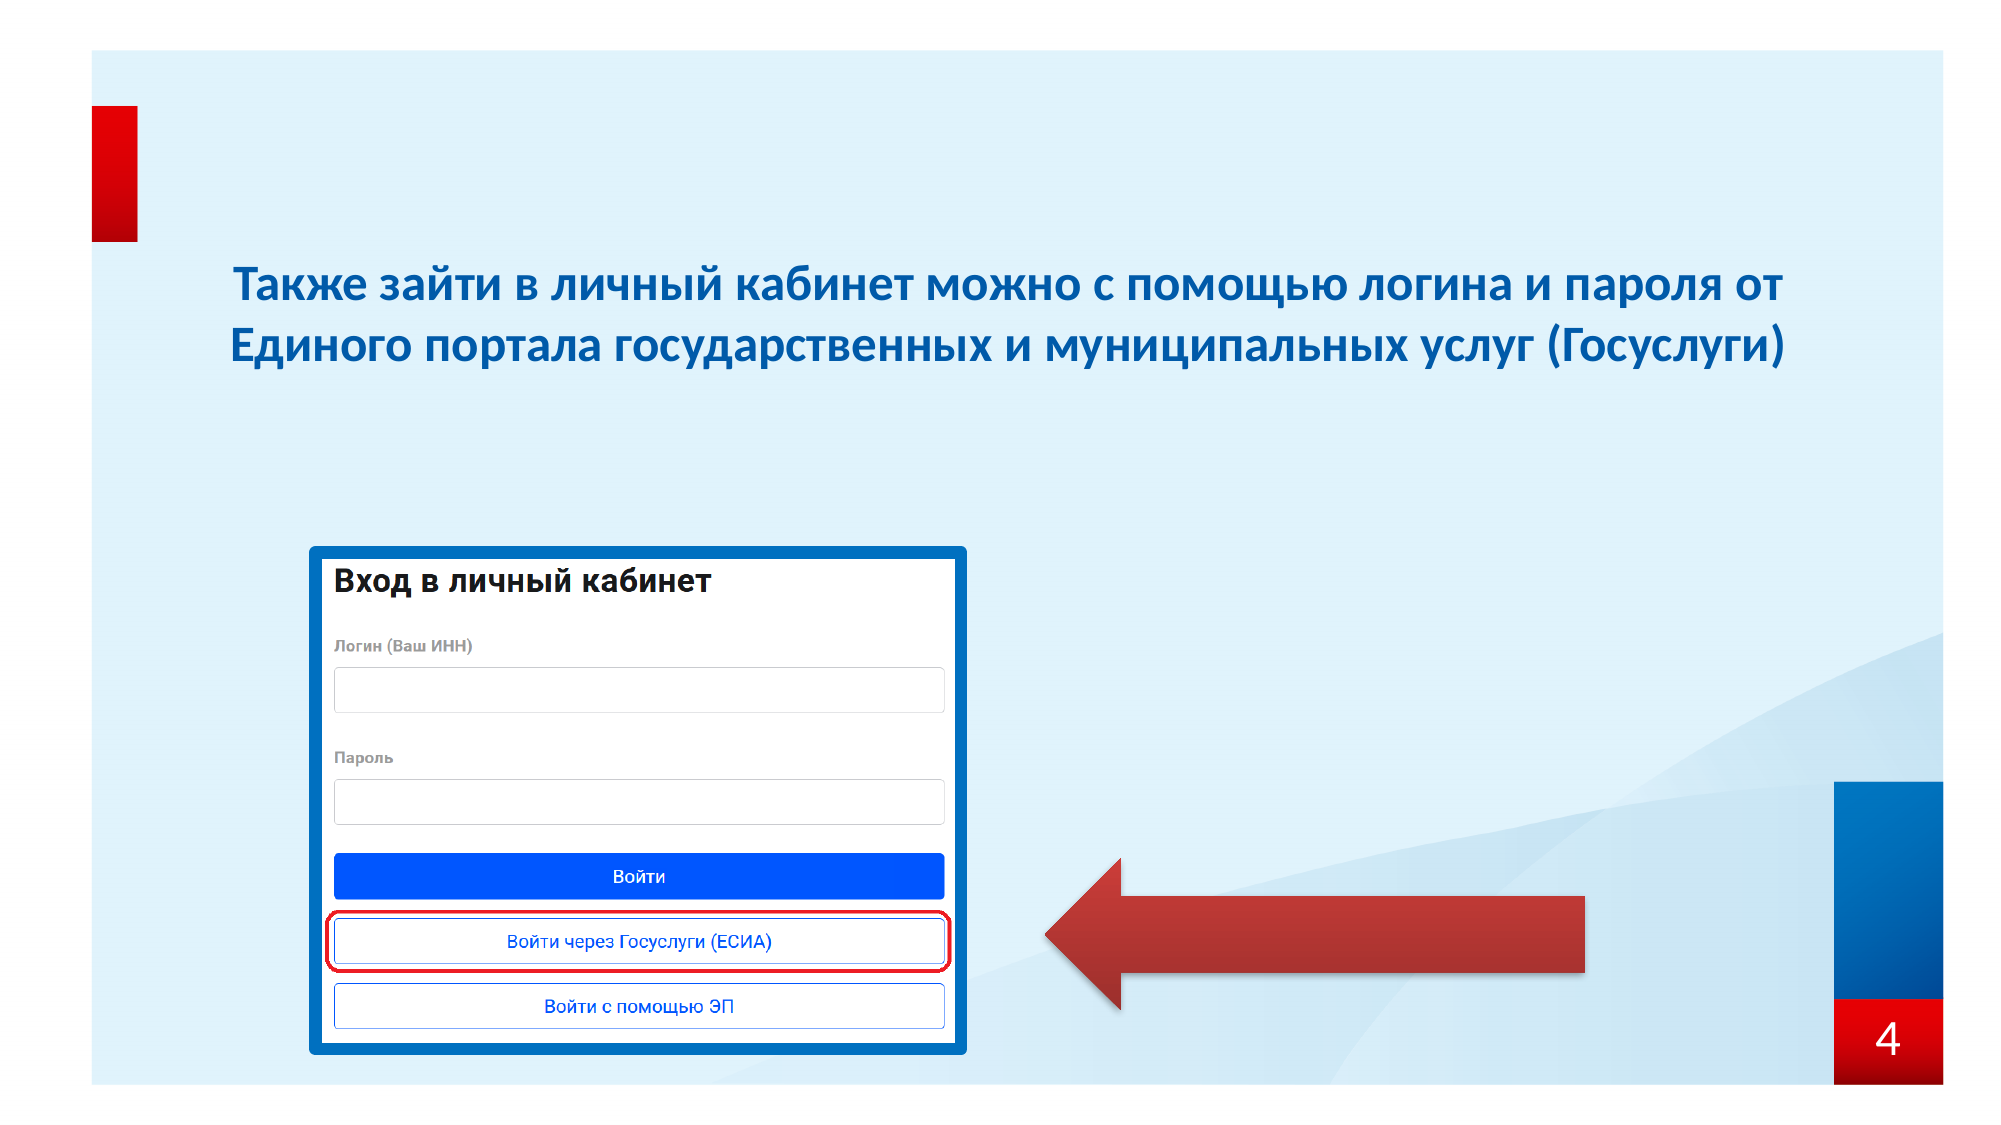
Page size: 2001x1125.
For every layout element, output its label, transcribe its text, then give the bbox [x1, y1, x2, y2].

slide_number 4 [1820, 991, 1957, 1095]
title Также зайти в личный кабинет можно с помощью логина и пароля от Единого портала государственных и муниципальных услуг (Госуслуги) [206, 219, 1812, 402]
text_box [1044, 858, 1586, 1011]
picture [0, 0, 2000, 1125]
